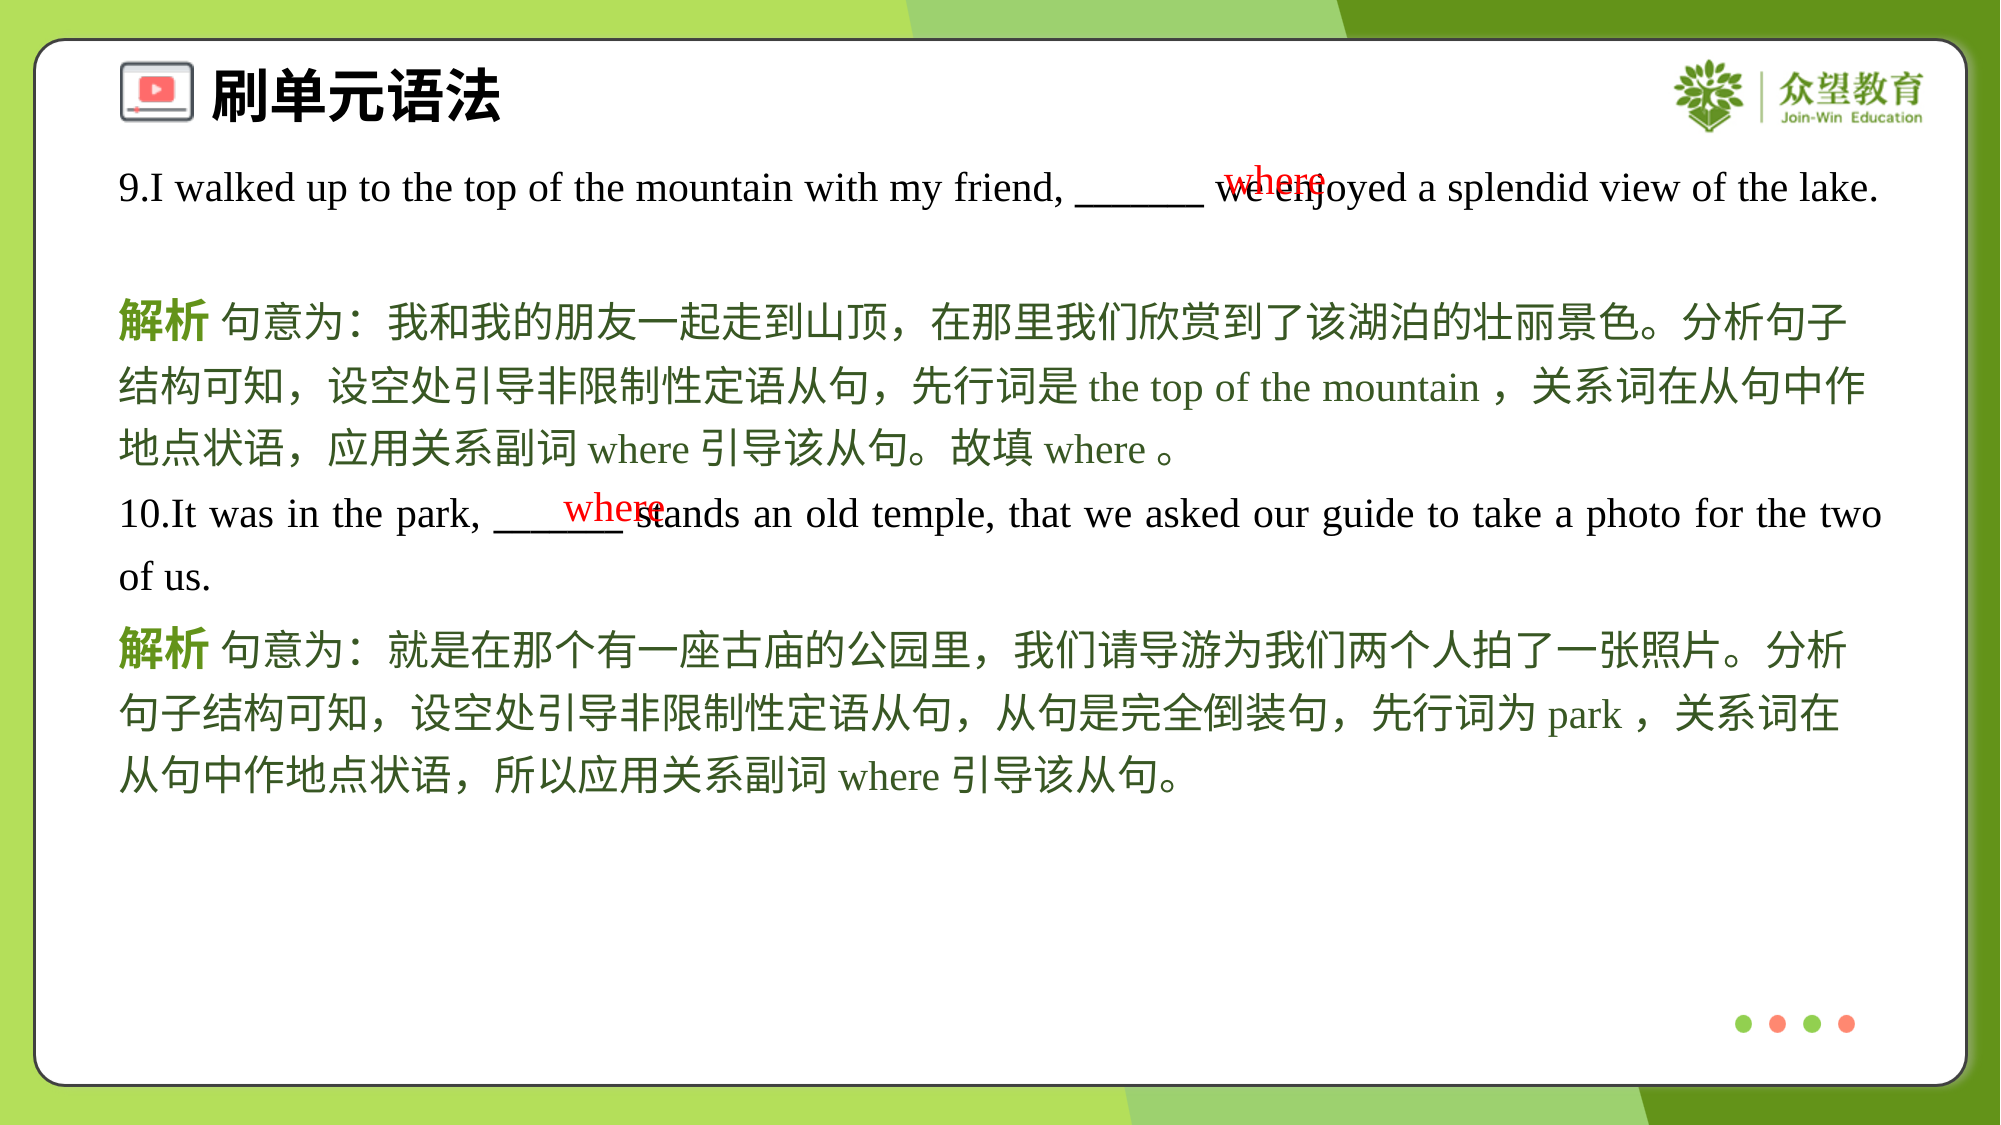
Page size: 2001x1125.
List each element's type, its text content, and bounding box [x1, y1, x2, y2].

text_box 9.I walked up to the top of the mountain with my friend, _______ we enjoyed a splendid view of the lake. [118, 146, 1883, 267]
text_box 解析 句意为：就是在那个有一座古庙的公园里，我们请导游为我们两个人拍了一张照片。分析句子结构可知，设空处引导非限制性定语从句，从句是完全倒装句，先行词为park，关系词在从句中作地点状语，所以应用关系副词where引导该从句。 [118, 605, 1883, 795]
text_box where [1219, 140, 1331, 199]
picture [0, 0, 2000, 1125]
text_box 解析 句意为：我和我的朋友一起走到山顶，在那里我们欣赏到了该湖泊的壮丽景色。分析句子结构可知，设空处引导非限制性定语从句，先行词是the top of the mountain，关系词在从句中作地点状语，应用关系副词where引导该从句。故填where。 [118, 278, 1883, 468]
text_box where [558, 467, 671, 525]
text_box 10.It was in the park, _______ stands an old temple, that we asked our guide to take a photo for the two of us. [118, 473, 1883, 594]
